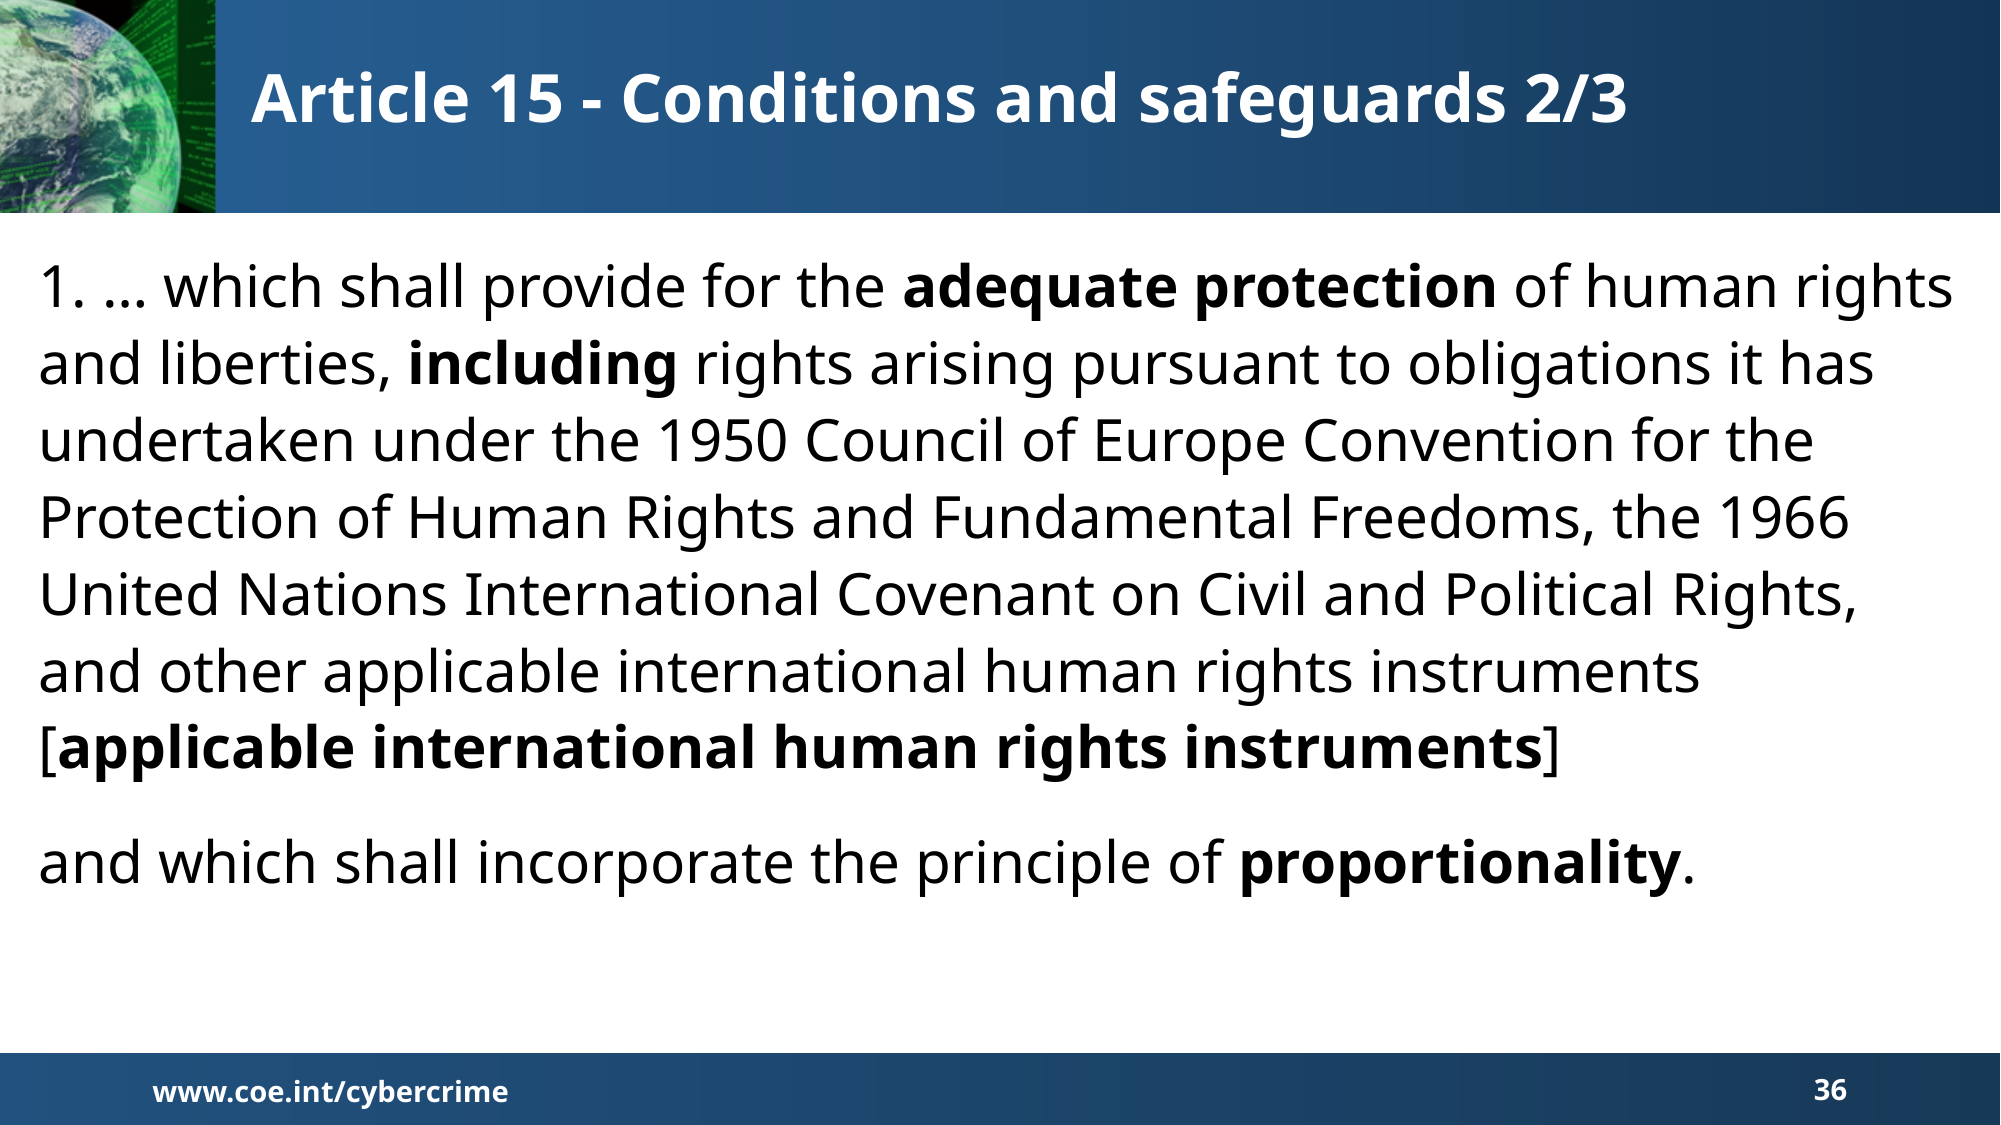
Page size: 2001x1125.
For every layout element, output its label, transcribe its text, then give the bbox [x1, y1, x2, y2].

picture [0, 0, 2000, 213]
slide_number www.coe.int/cybercrime [137, 1061, 588, 1121]
title Article 15 - Conditions and safeguards 2/3 [236, 25, 1943, 176]
list 1. … which shall provide for the adequate protection of human rights and liberties, including rights arising pursuant to obligations it has undertaken under the 1950 Council of Europe Convention for the Protection of Human Rights and Fundamental Freedoms, the 1966 United Nations International Covenant on Civil and Political Rights, and other applicable international human rights instruments [applicable international human rights instruments] and which shall incorporate the principle of proportionality. [23, 234, 1978, 1031]
slide_number 36 [1412, 1061, 1863, 1121]
